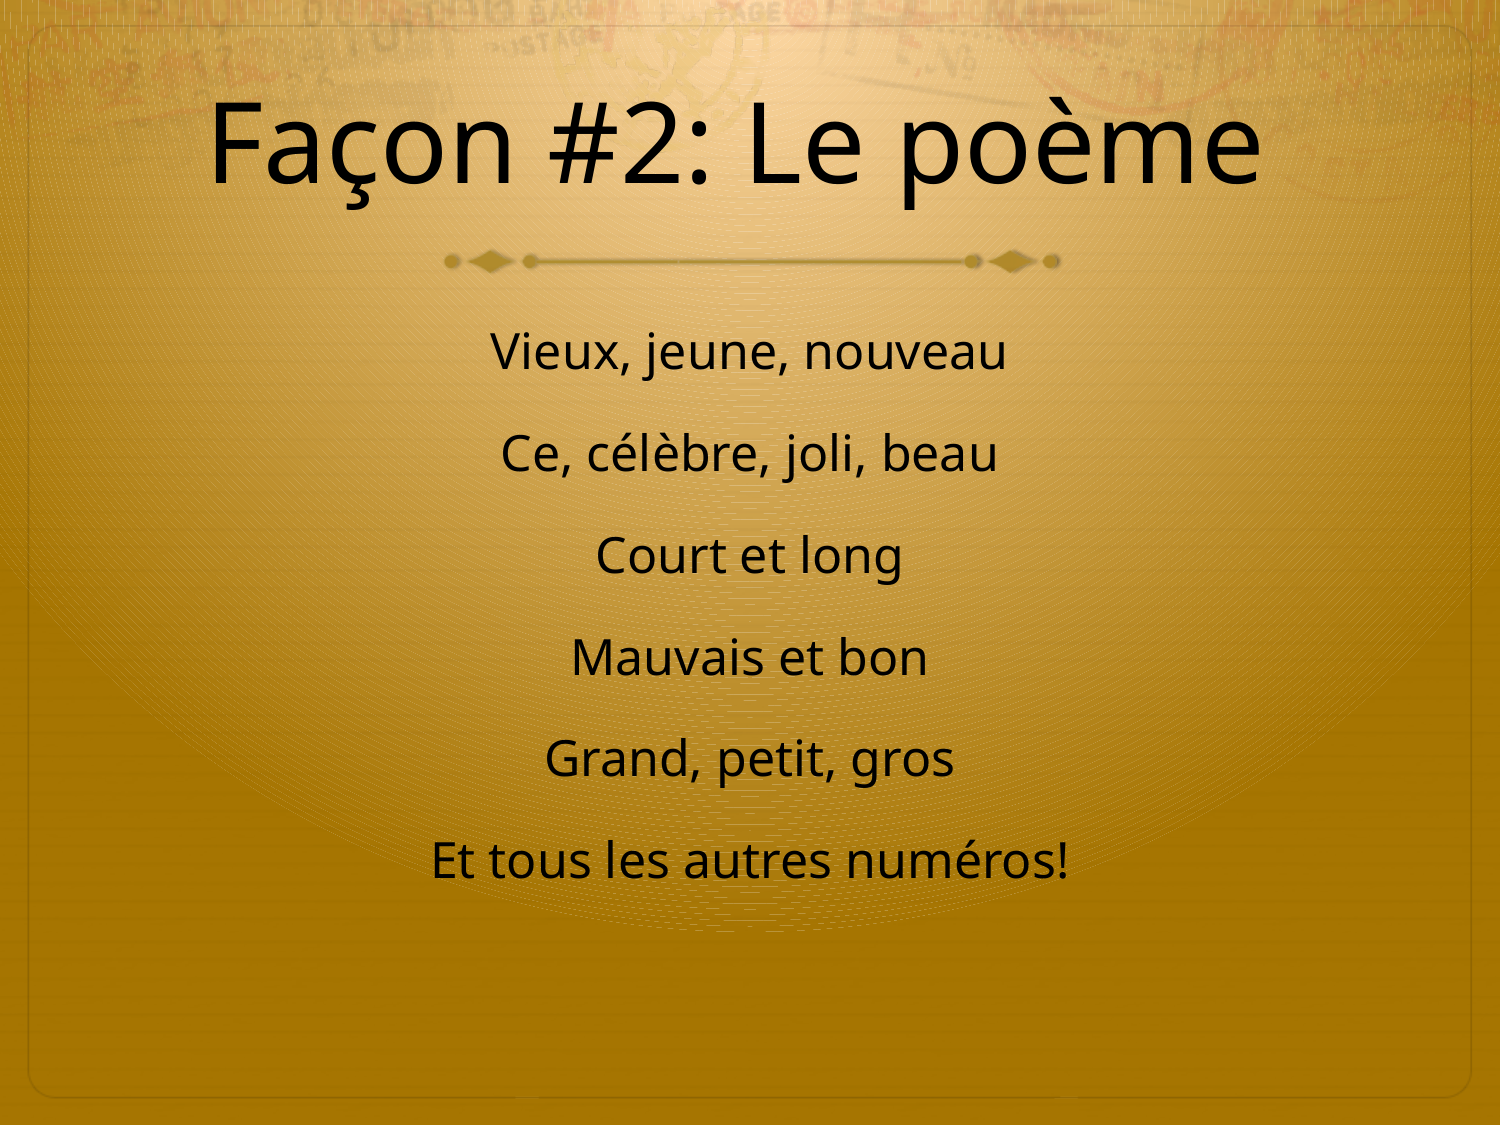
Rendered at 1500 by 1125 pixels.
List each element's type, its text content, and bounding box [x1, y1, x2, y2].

picture [0, 0, 1500, 1125]
list Vieux, jeune, nouveau Ce, célèbre, joli, beau Court et long Mauvais et bon Grand, petit, gros Et tous les autres numéros! [93, 312, 1407, 988]
title Façon #2: Le poème [93, 45, 1407, 233]
